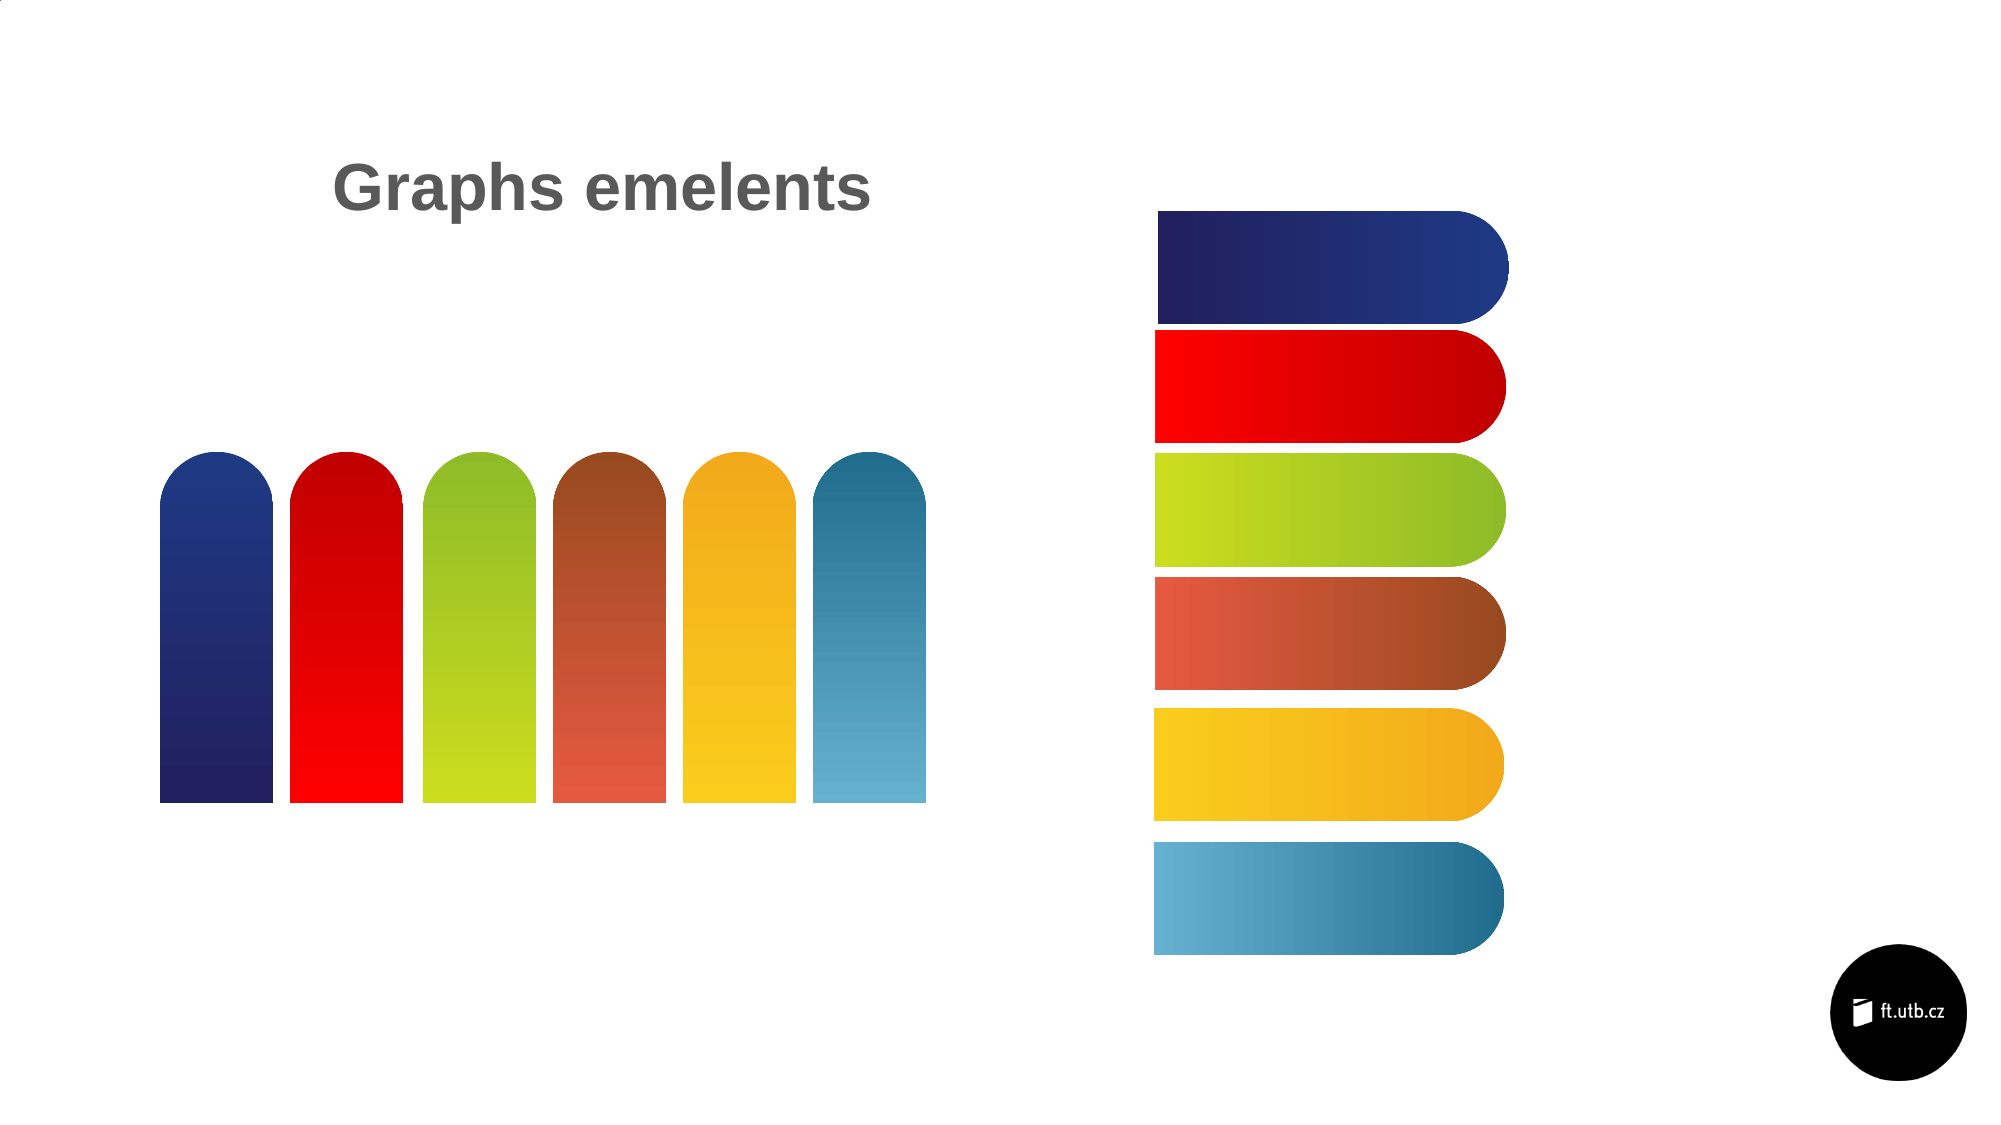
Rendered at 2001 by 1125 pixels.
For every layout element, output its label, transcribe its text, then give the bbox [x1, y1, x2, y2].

text_box [1153, 841, 1505, 955]
text_box [1158, 210, 1510, 325]
text_box [1153, 708, 1505, 822]
text_box [1155, 576, 1507, 690]
picture [1830, 944, 1967, 1081]
text_box [682, 451, 797, 803]
text_box [812, 451, 926, 803]
text_box [289, 451, 403, 803]
text_box [160, 451, 274, 803]
text_box [553, 451, 667, 803]
text_box [1155, 453, 1507, 567]
text_box Graphs emelents [317, 136, 1057, 232]
text_box [1155, 330, 1507, 444]
text_box [423, 451, 537, 803]
